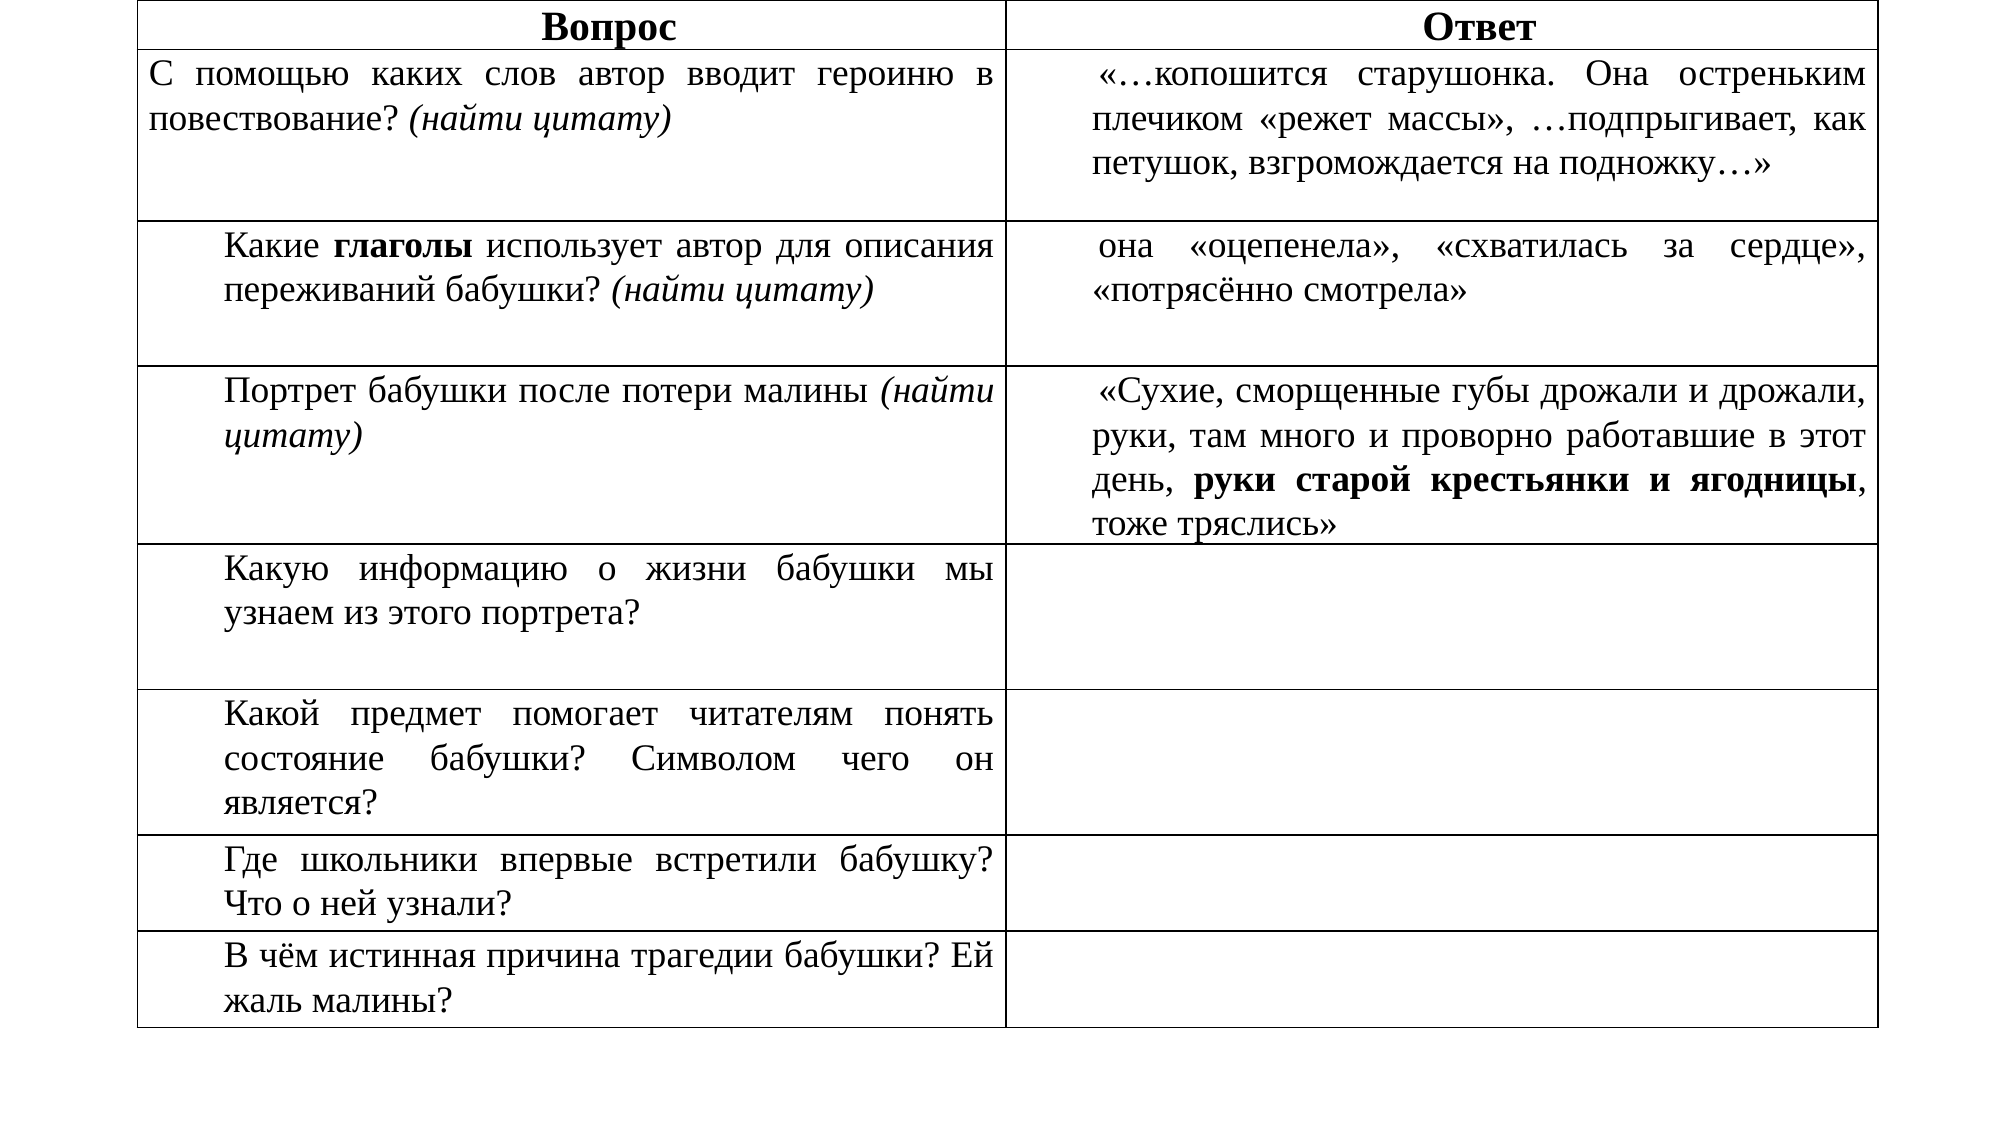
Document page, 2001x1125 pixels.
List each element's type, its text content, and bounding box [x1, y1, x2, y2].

table_cell [1007, 545, 1877, 689]
table_cell В чём истинная причина трагедии бабушки? Ей жаль малины? [138, 932, 1005, 1027]
table_header Вопрос [138, 1, 1005, 49]
table_cell С помощью каких слов автор вводит героиню в повествование? (найти цитату) [138, 50, 1005, 220]
table_cell Какую информацию о жизни бабушки мы узнаем из этого портрета? [138, 545, 1005, 689]
table_cell [1007, 690, 1877, 834]
table_cell она «оцепенела», «схватилась за сердце», «потрясённо смотрела» [1007, 222, 1877, 365]
table_cell Портрет бабушки после потери малины (найти цитату) [138, 367, 1005, 543]
table_cell Какой предмет помогает читателям понять состояние бабушки? Символом чего он является? [138, 690, 1005, 834]
table_cell «Сухие, сморщенные губы дрожали и дрожали, руки, там много и проворно работавшие в этот день, руки старой крестьянки и ягодницы, тоже тряслись» [1007, 367, 1877, 543]
table_cell [1007, 932, 1877, 1027]
table_cell Где школьники впервые встретили бабушку? Что о ней узнали? [138, 836, 1005, 930]
table_cell «…копошится старушонка. Она остреньким плечиком «режет массы», …подпрыгивает, как петушок, взгромождается на подножку…» [1007, 50, 1877, 220]
table_header Ответ [1007, 1, 1877, 49]
table_cell Какие глаголы использует автор для описания переживаний бабушки? (найти цитату) [138, 222, 1005, 365]
table_cell [1007, 836, 1877, 930]
